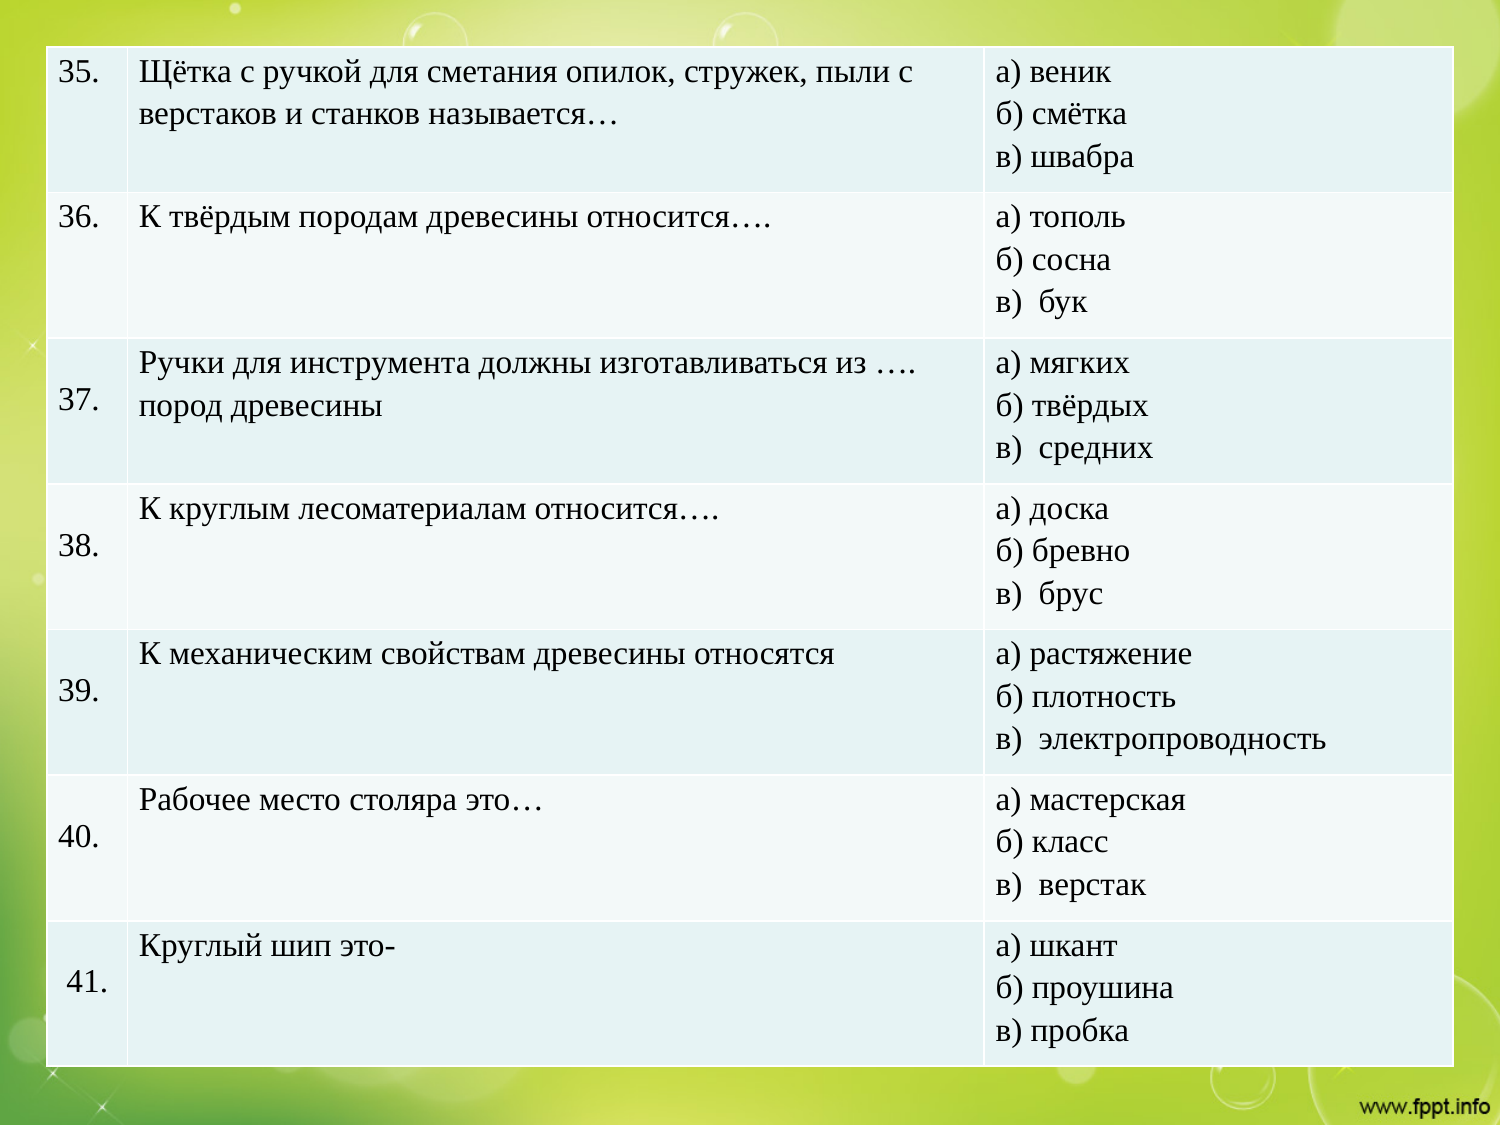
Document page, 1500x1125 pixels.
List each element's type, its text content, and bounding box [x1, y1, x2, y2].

table_cell а) тополь б) сосна в) бук [985, 193, 1452, 337]
table_header а) веник б) смётка в) швабра [985, 48, 1452, 192]
table_cell К твёрдым породам древесины относится…. [128, 193, 983, 337]
table_cell 36. [48, 193, 127, 337]
table_cell а) шкант б) проушина в) пробка [985, 922, 1452, 1065]
picture [0, 0, 1500, 1125]
table_cell а) растяжение б) плотность в) электропроводность [985, 630, 1452, 774]
table_cell 37. [48, 339, 127, 483]
table_cell 38. [48, 485, 127, 629]
table_cell а) доска б) бревно в) брус [985, 485, 1452, 629]
table_cell 39. [48, 630, 127, 774]
table_cell К механическим свойствам древесины относятся [128, 630, 983, 774]
table_header Щётка с ручкой для сметания опилок, стружек, пыли с верстаков и станков называется… [128, 48, 983, 192]
table_cell 40. [48, 776, 127, 920]
table_cell К круглым лесоматериалам относится…. [128, 485, 983, 629]
table_header 35. [48, 48, 127, 192]
table_cell Рабочее место столяра это… [128, 776, 983, 920]
table_cell 41. [48, 922, 127, 1065]
table_cell Круглый шип это- [128, 922, 983, 1065]
table_cell а) мягких б) твёрдых в) средних [985, 339, 1452, 483]
table_cell Ручки для инструмента должны изготавливаться из …. пород древесины [128, 339, 983, 483]
table_cell а) мастерская б) класс в) верстак [985, 776, 1452, 920]
